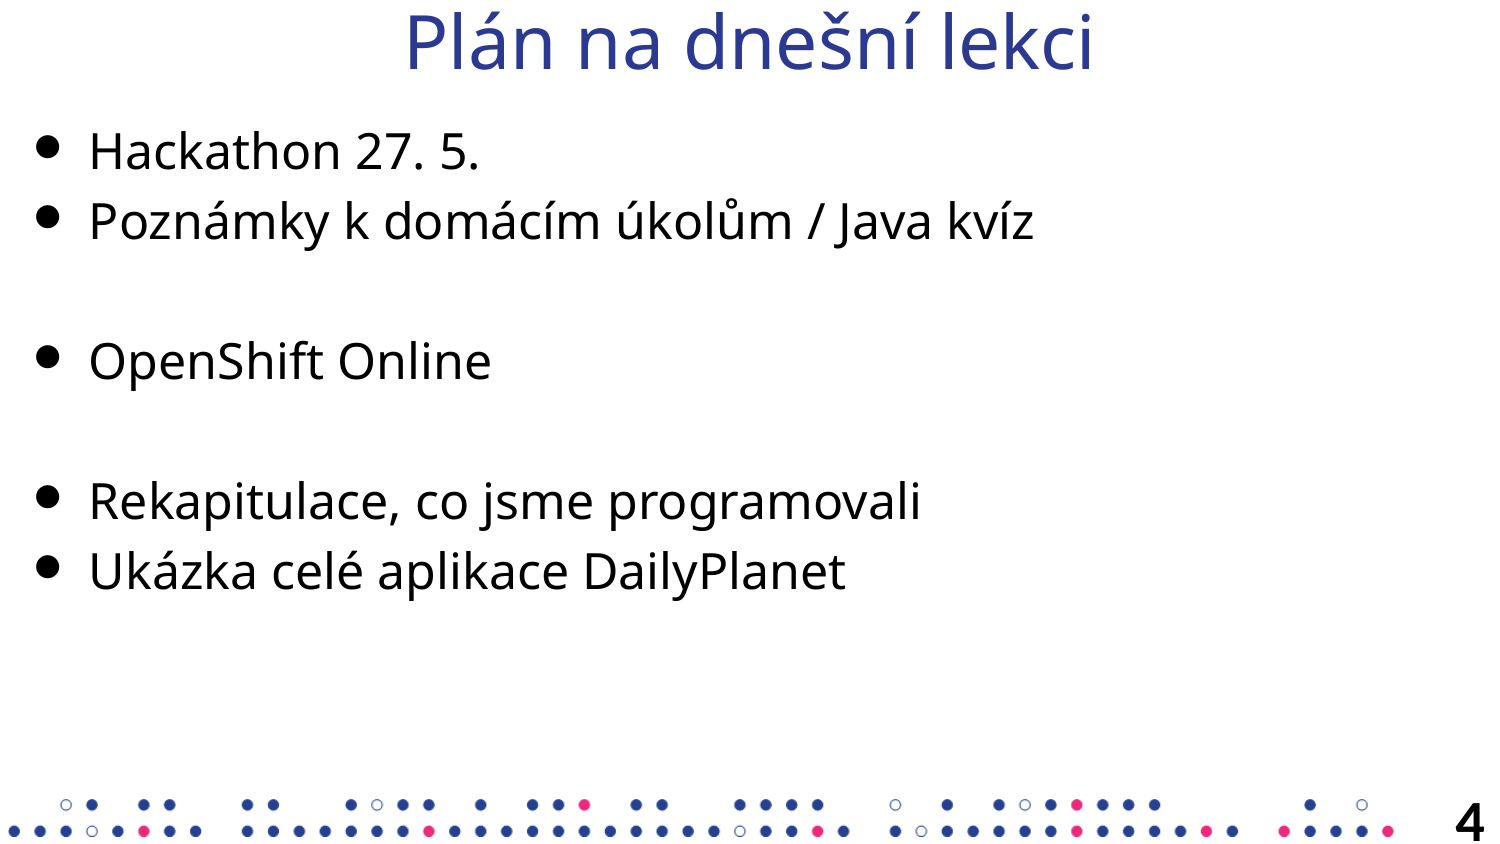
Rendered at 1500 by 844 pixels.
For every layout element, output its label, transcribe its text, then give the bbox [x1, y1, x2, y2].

title Plán na dnešní lekci [75, 0, 1425, 80]
slide_number 4 [1149, 797, 1500, 838]
picture [8, 799, 1149, 837]
list Hackathon 27. 5. Poznámky k domácím úkolům / Java kvíz OpenShift Online Rekapitulace, co jsme programovali Ukázka celé aplikace DailyPlanet [17, 111, 1483, 786]
